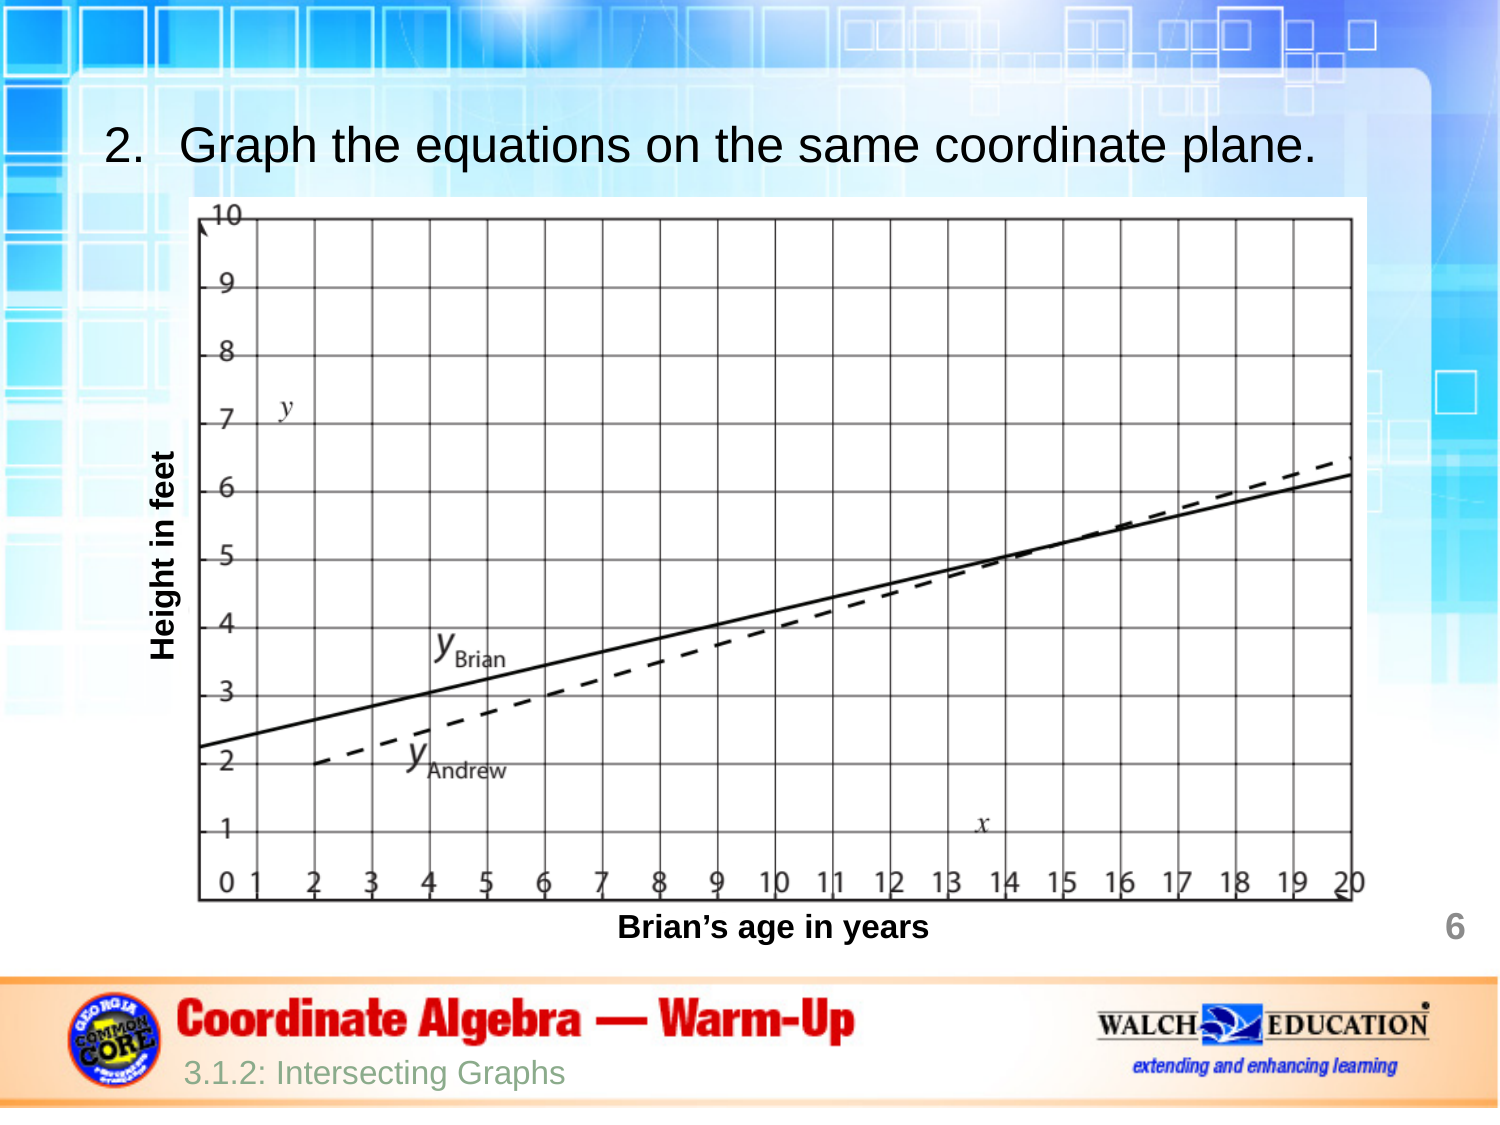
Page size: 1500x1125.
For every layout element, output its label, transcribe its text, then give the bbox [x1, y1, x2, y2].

slide_number 6 [1374, 901, 1481, 949]
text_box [132, 196, 1368, 954]
text_box [1441, 924, 1472, 1001]
picture [0, 0, 1500, 1108]
subtitle Graph the equations on the same coordinate plane. [89, 105, 1390, 925]
footer 3.1.2: Intersecting Graphs [168, 1048, 1067, 1094]
